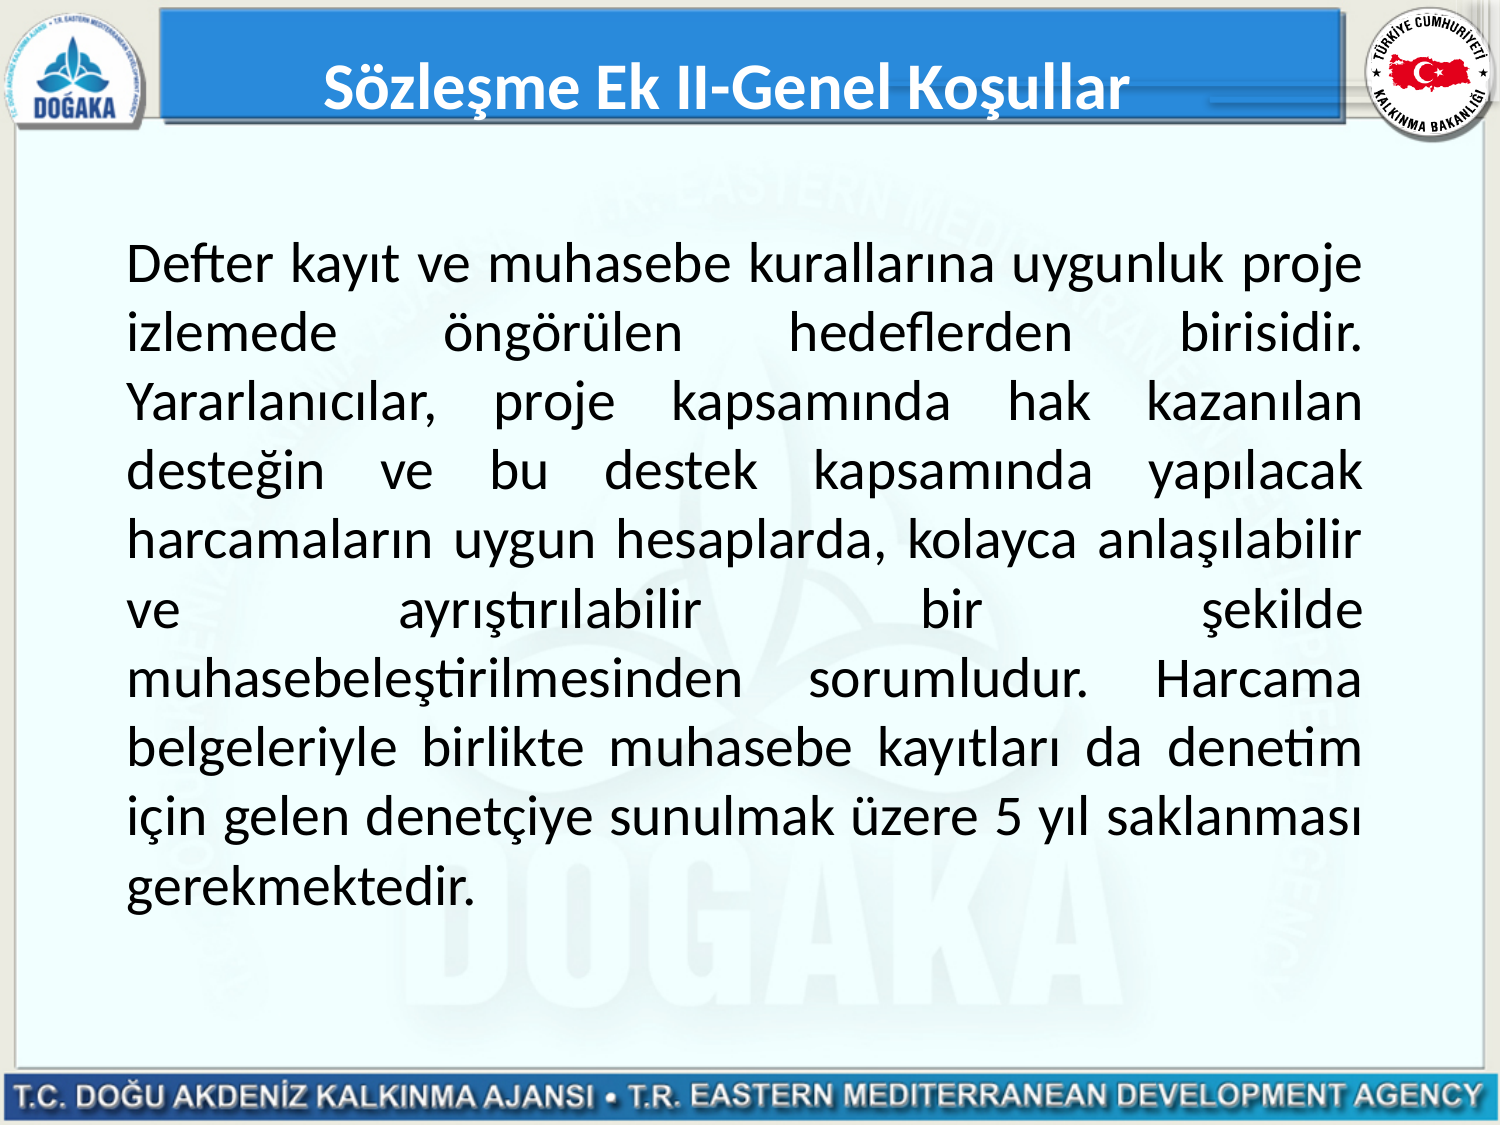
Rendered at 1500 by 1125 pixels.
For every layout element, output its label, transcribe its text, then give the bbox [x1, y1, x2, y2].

text_box Sözleşme Ek II-Genel Koşullar [308, 35, 1147, 130]
list Defter kayıt ve muhasebe kurallarına uygunluk proje izlemede öngörülen hedeflerden birisidir. Yararlanıcılar, proje kapsamında hak kazanılan desteğin ve bu destek kapsamında yapılacak harcamaların uygun hesaplarda, kolayca anlaşılabilir ve ayrıştırılabilir bir şekilde muhasebeleştirilmesinden sorumludur. Harcama belgeleriyle birlikte muhasebe kayıtları da denetim için gelen denetçiye sunulmak üzere 5 yıl saklanması gerekmektedir. [105, 216, 1381, 926]
picture [0, 0, 1500, 1125]
